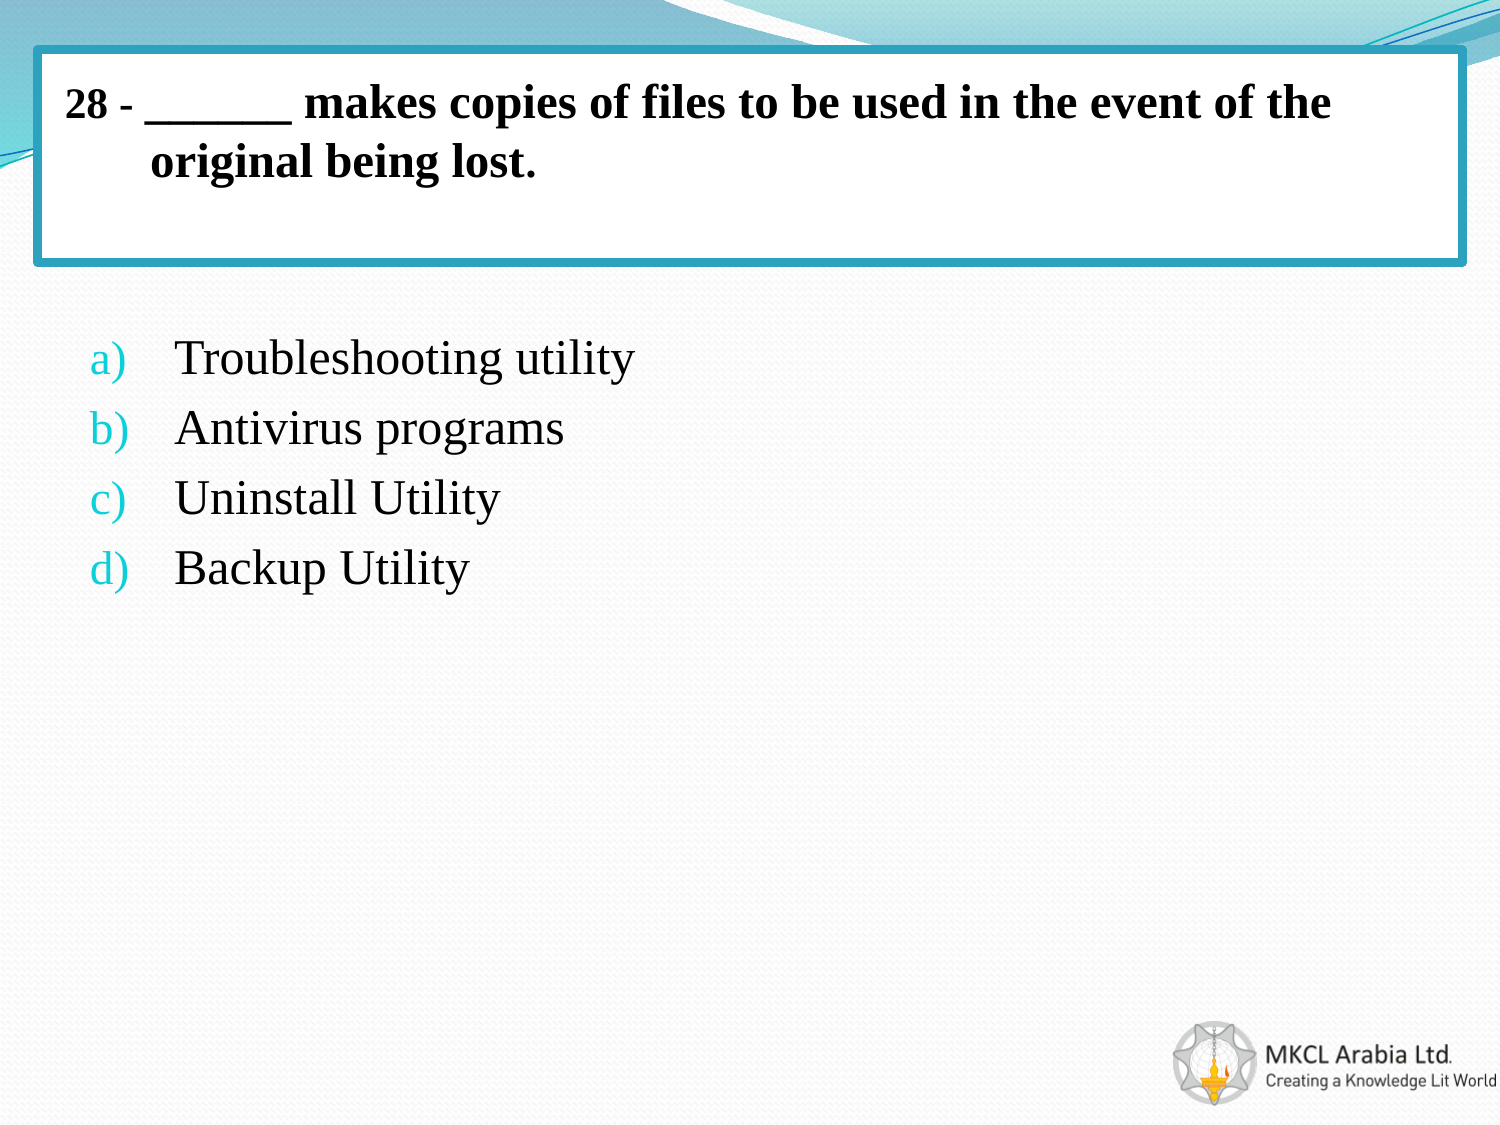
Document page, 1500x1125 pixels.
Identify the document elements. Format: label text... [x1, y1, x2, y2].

list Troubleshooting utility Antivirus programs Uninstall Utility Backup Utility [75, 317, 1425, 1038]
title 28 - ______ makes copies of files to be used in the event of the original being lost. [50, 62, 1400, 250]
picture [1172, 1021, 1496, 1106]
